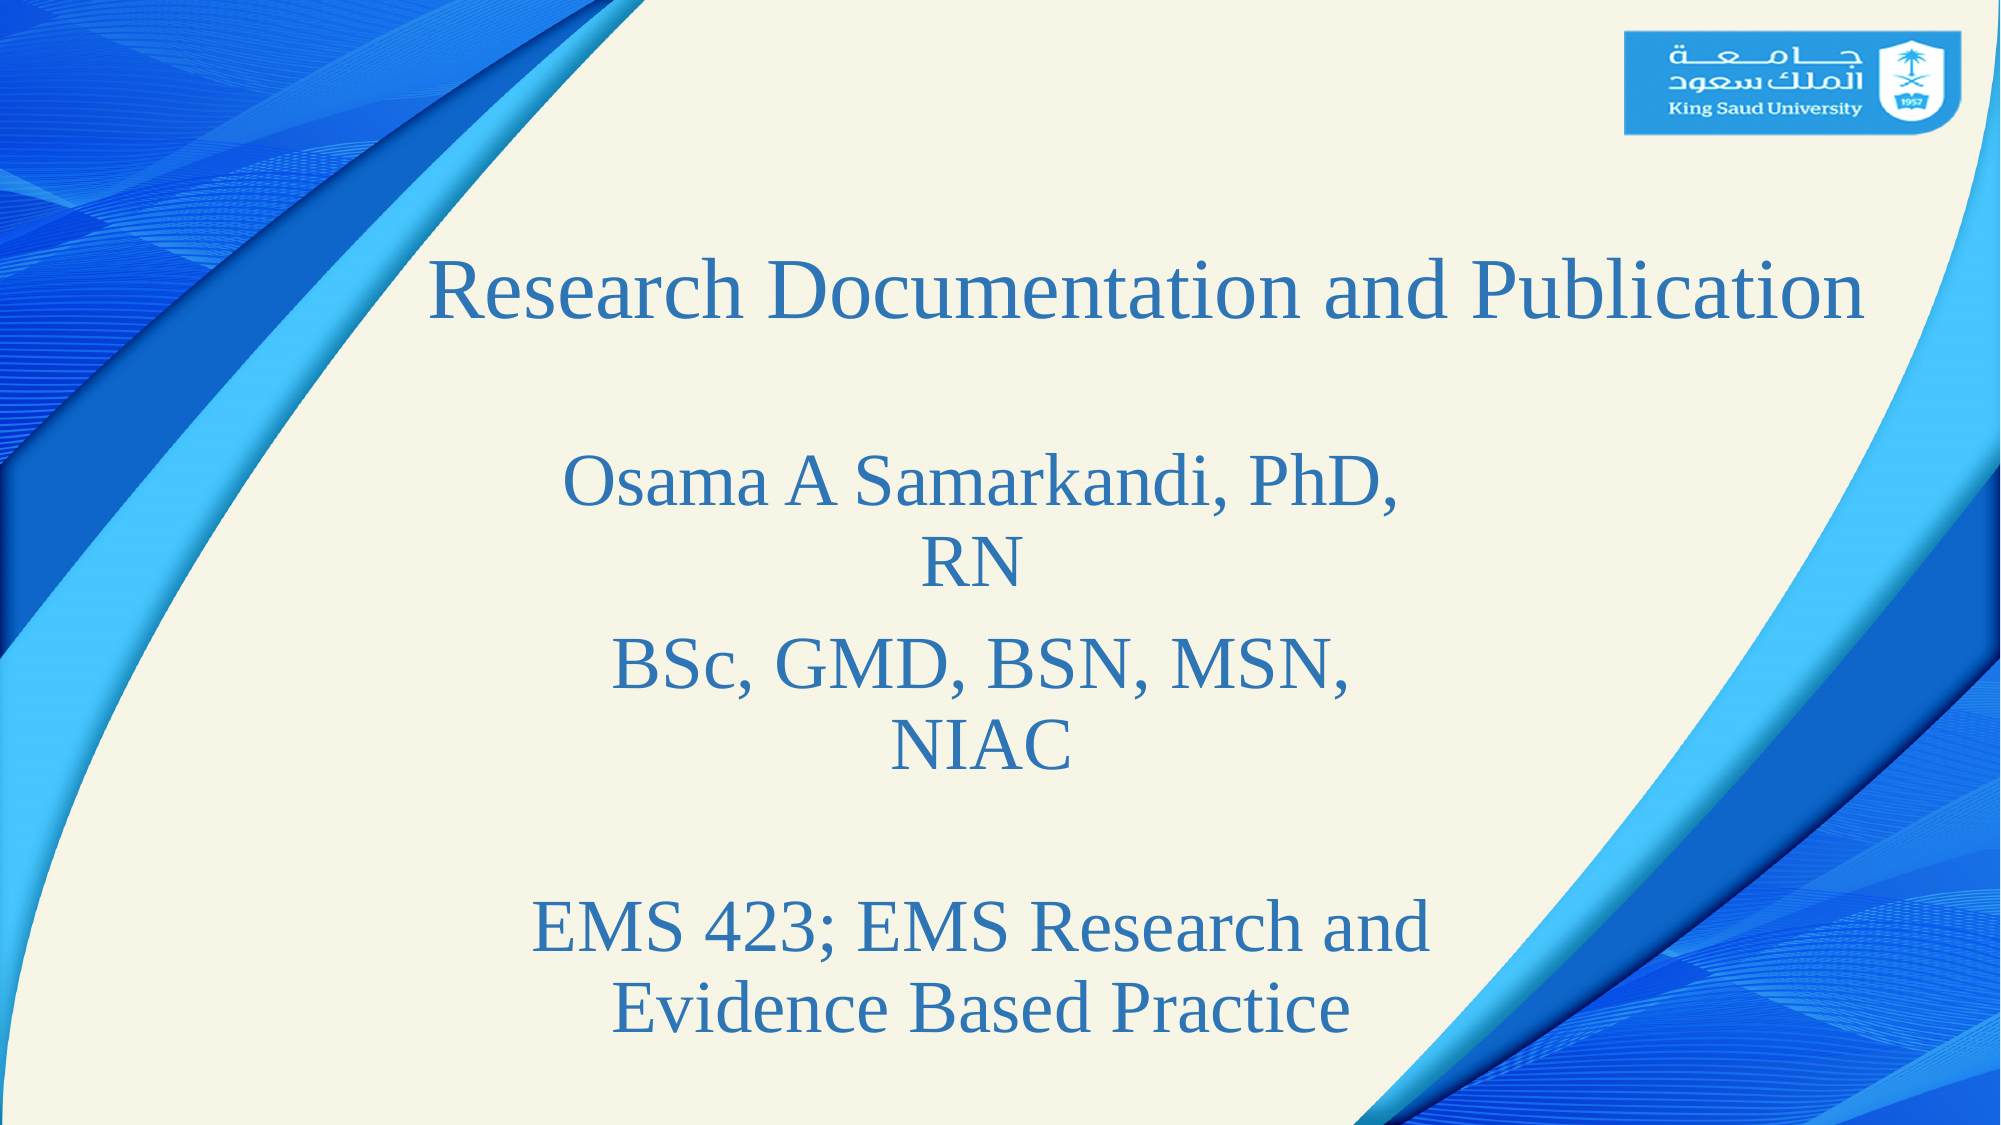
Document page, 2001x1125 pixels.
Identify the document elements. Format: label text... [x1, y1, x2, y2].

title Research Documentation and Publication [398, 149, 1898, 345]
picture [0, 0, 2001, 1125]
subtitle Osama A Samarkandi, PhD, RN BSc, GMD, BSN, MSN, NIAC EMS 423; EMS Research and Evidence Based Practice [496, 433, 1467, 705]
